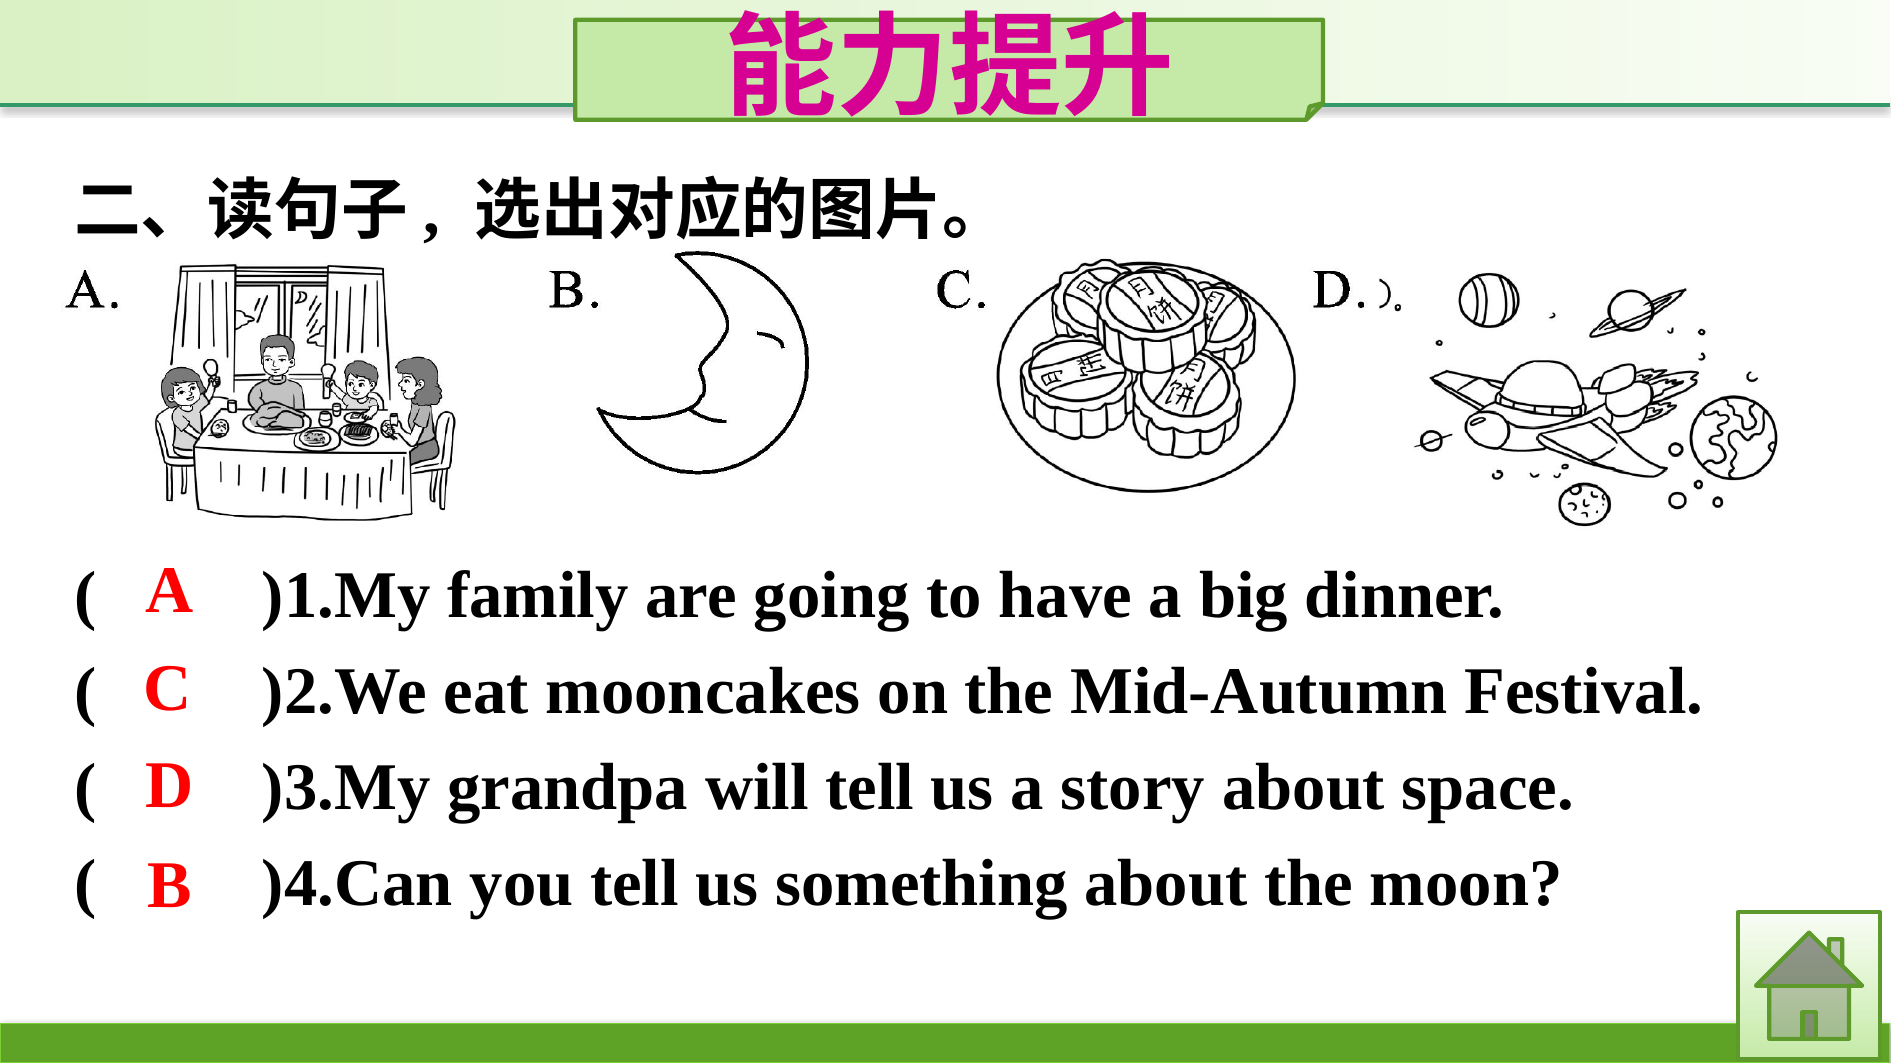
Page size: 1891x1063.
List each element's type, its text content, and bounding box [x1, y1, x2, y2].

text_box 二、读句子, 选出对应的图片。 ( )1.My family are going to have a big dinner. ( )2.We eat mooncakes on the Mid-Autumn Festival. ( )3.My grandpa will tell us a story about space. ( )4.Can you tell us something about the moon? [59, 144, 1833, 926]
text_box A [130, 543, 209, 634]
text_box 能力提升 [573, 17, 1326, 122]
text_box C [128, 636, 207, 731]
text_box B [132, 833, 207, 928]
text_box D [130, 733, 209, 828]
picture [61, 247, 1784, 532]
